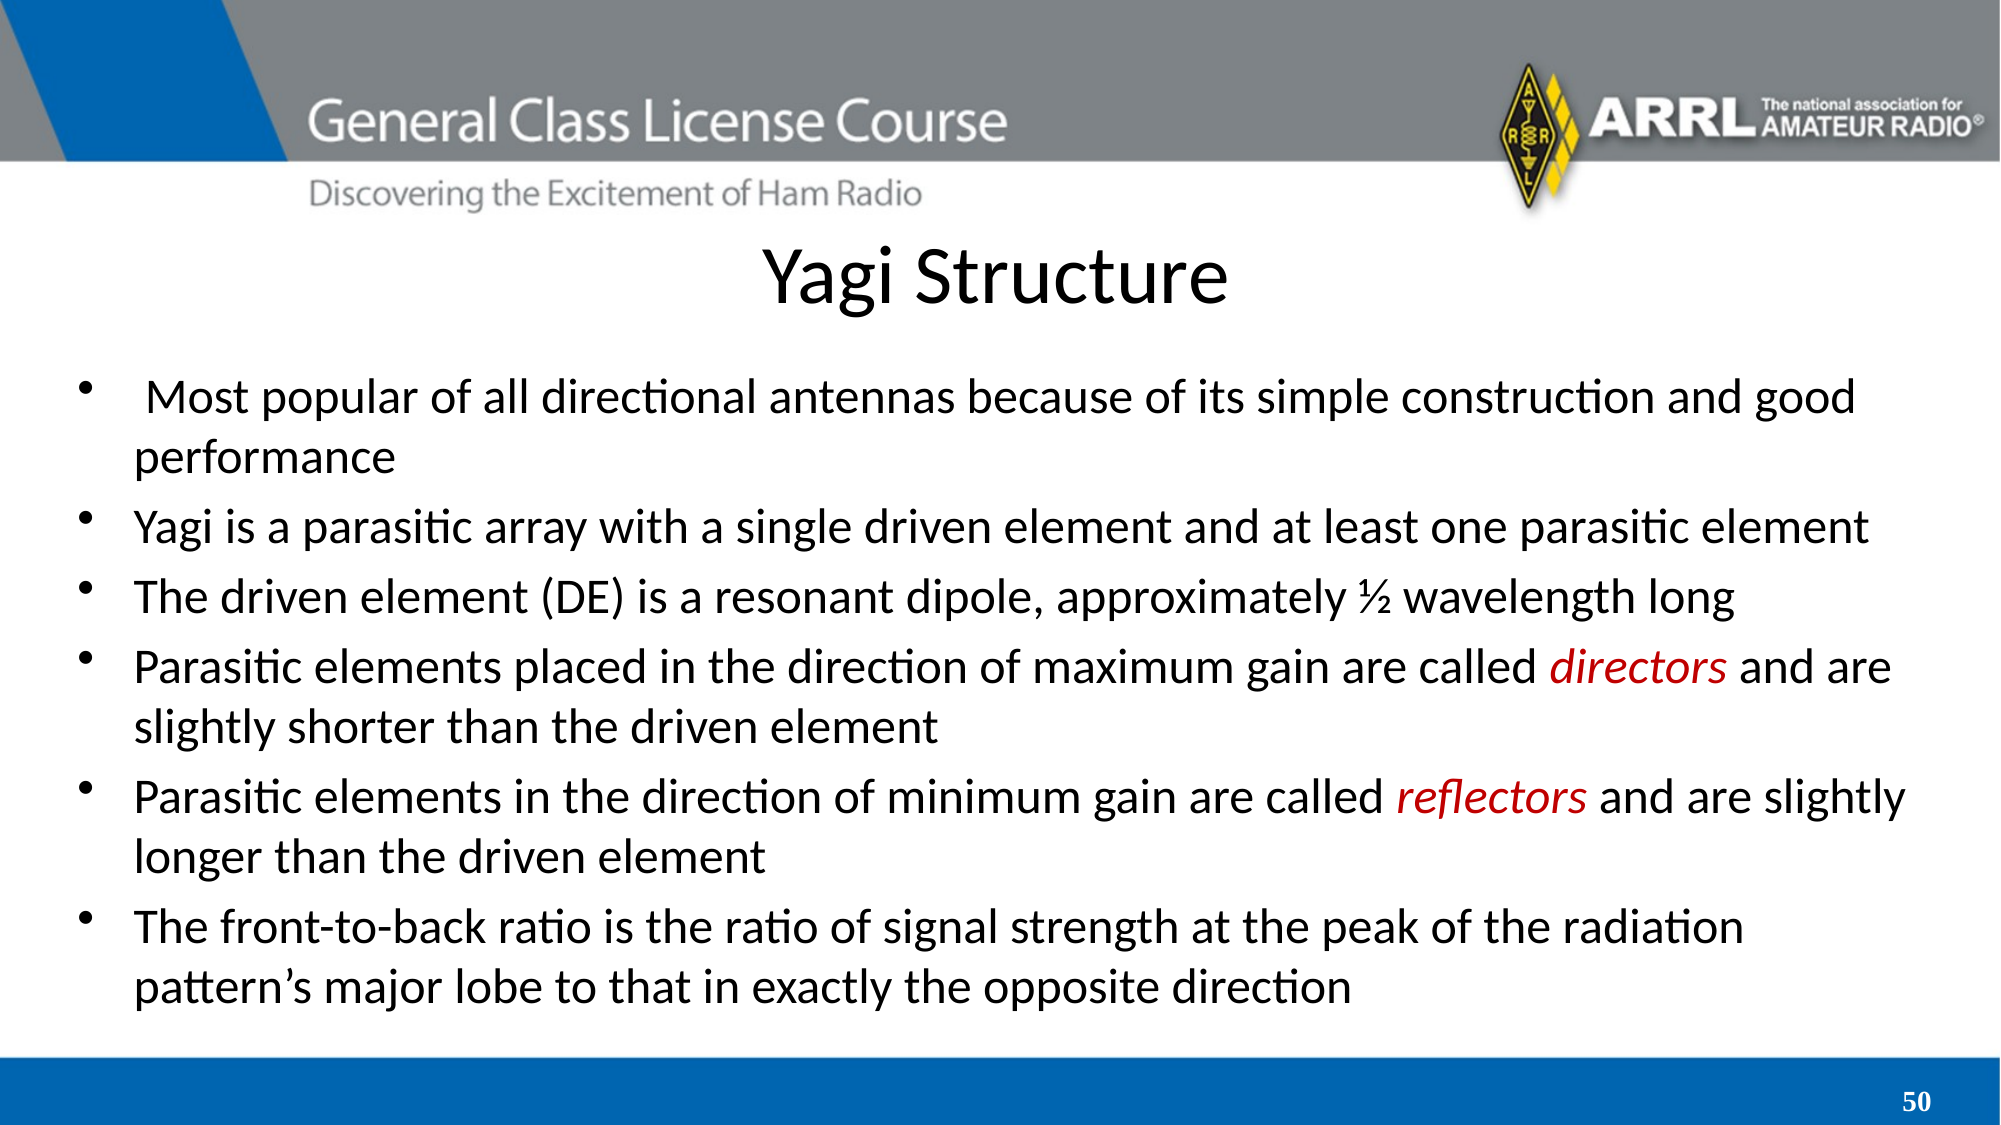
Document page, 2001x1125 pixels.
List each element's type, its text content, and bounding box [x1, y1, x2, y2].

picture [0, 0, 2001, 1125]
title Yagi Structure [96, 212, 1897, 355]
list Most popular of all directional antennas because of its simple construction and good performance Yagi is a parasitic array with a single driven element and at least one parasitic element The driven element (DE) is a resonant dipole, approximately 1⁄2 wavelength long Parasitic elements placed in the direction of maximum gain are called directors and are slightly shorter than the driven element Parasitic elements in the direction of minimum gain are called reflectors and are slightly longer than the driven element The front-to-back ratio is the ratio of signal strength at the peak of the radiation pattern’s major lobe to that in exactly the opposite direction [62, 355, 1938, 1075]
